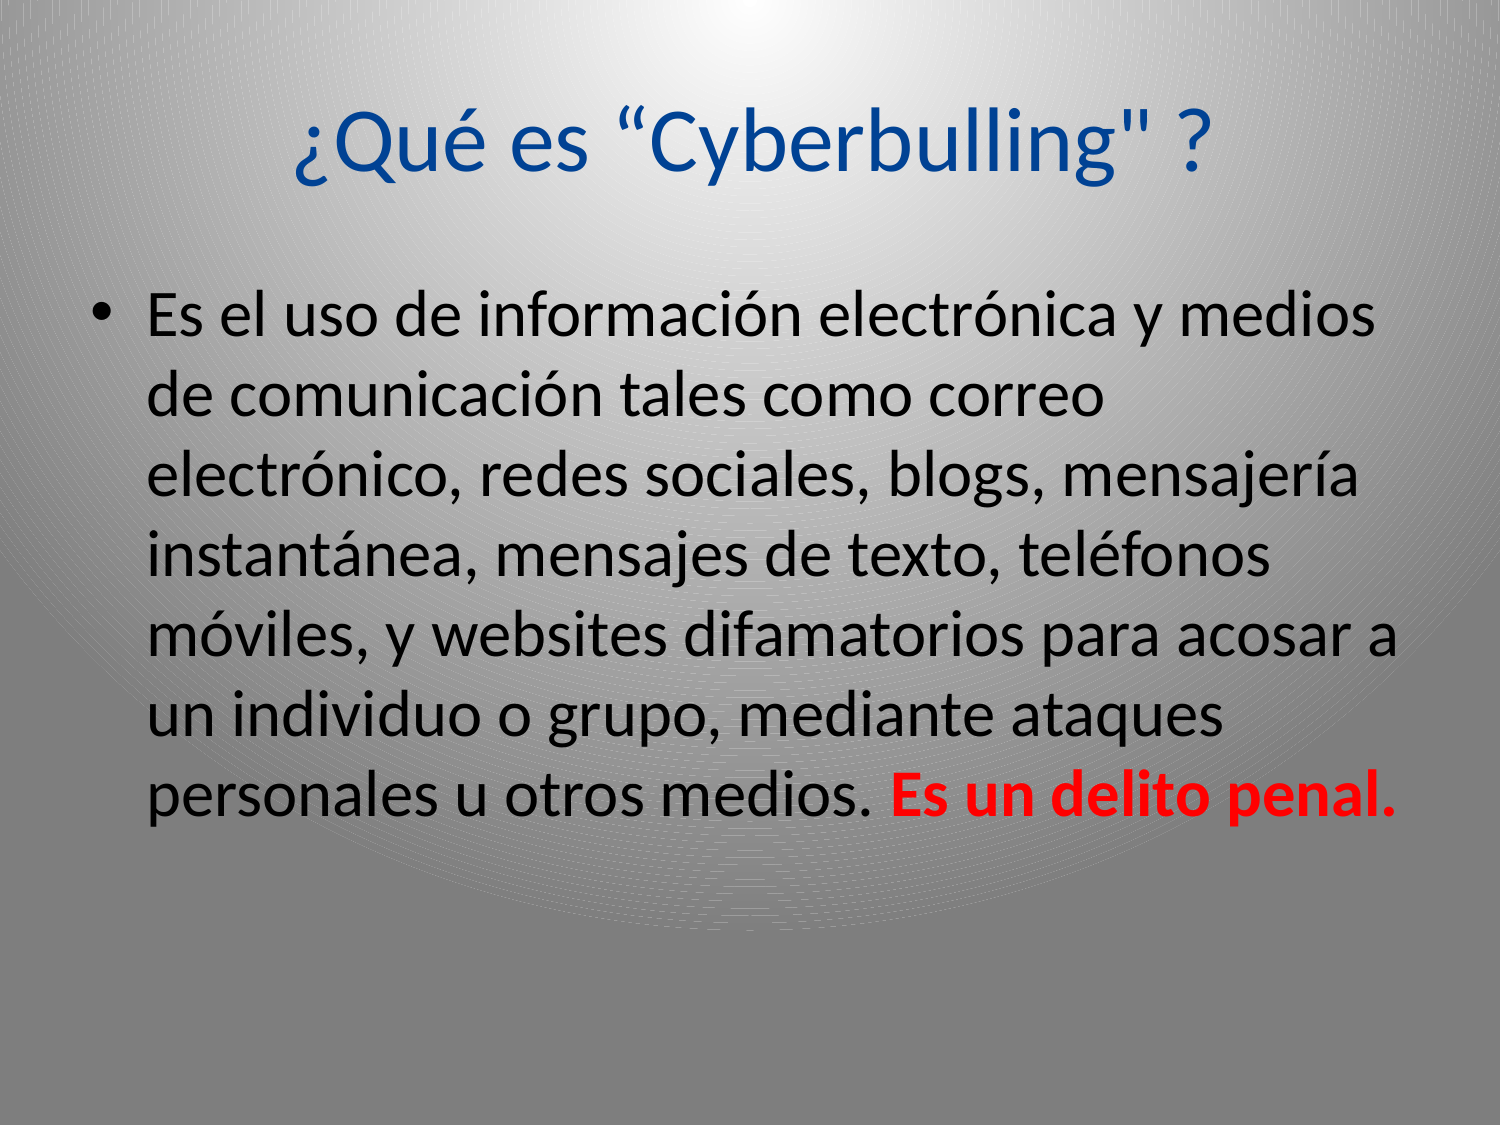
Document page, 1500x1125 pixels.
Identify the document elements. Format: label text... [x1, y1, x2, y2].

list Es el uso de información electrónica y medios de comunicación tales como correo electrónico, redes sociales, blogs, mensajería instantánea, mensajes de texto, teléfonos móviles, y websites difamatorios para acosar a un individuo o grupo, mediante ataques personales u otros medios. Es un delito penal. [75, 262, 1425, 1005]
title ¿Qué es “Cyberbulling" ? [75, 41, 1425, 230]
